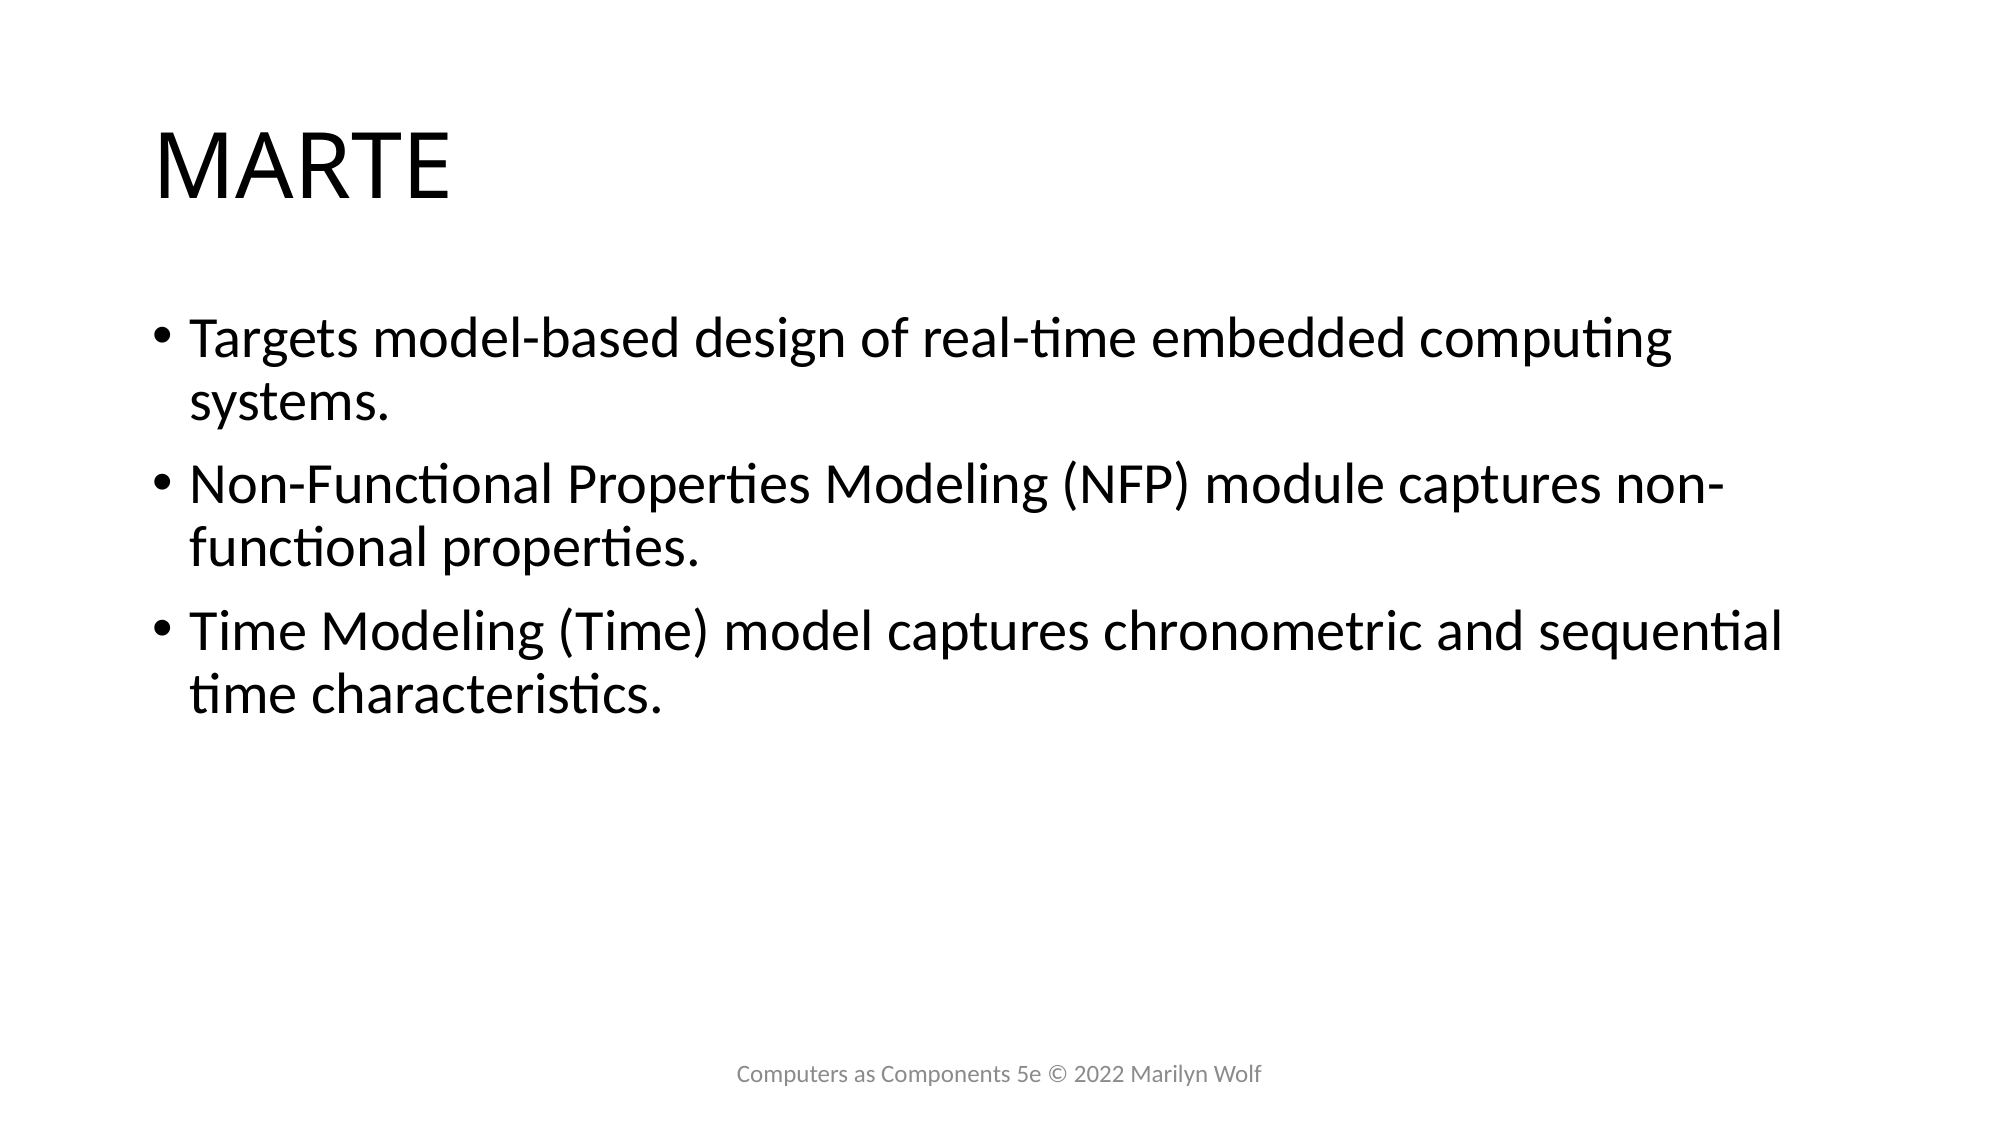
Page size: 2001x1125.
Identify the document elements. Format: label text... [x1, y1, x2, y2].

title MARTE [137, 59, 1863, 278]
footer Computers as Components 5e © 2022 Marilyn Wolf [662, 1042, 1338, 1103]
list Targets model-based design of real-time embedded computing systems. Non-Functional Properties Modeling (NFP) module captures non-functional properties. Time Modeling (Time) model captures chronometric and sequential time characteristics. [137, 299, 1863, 1014]
